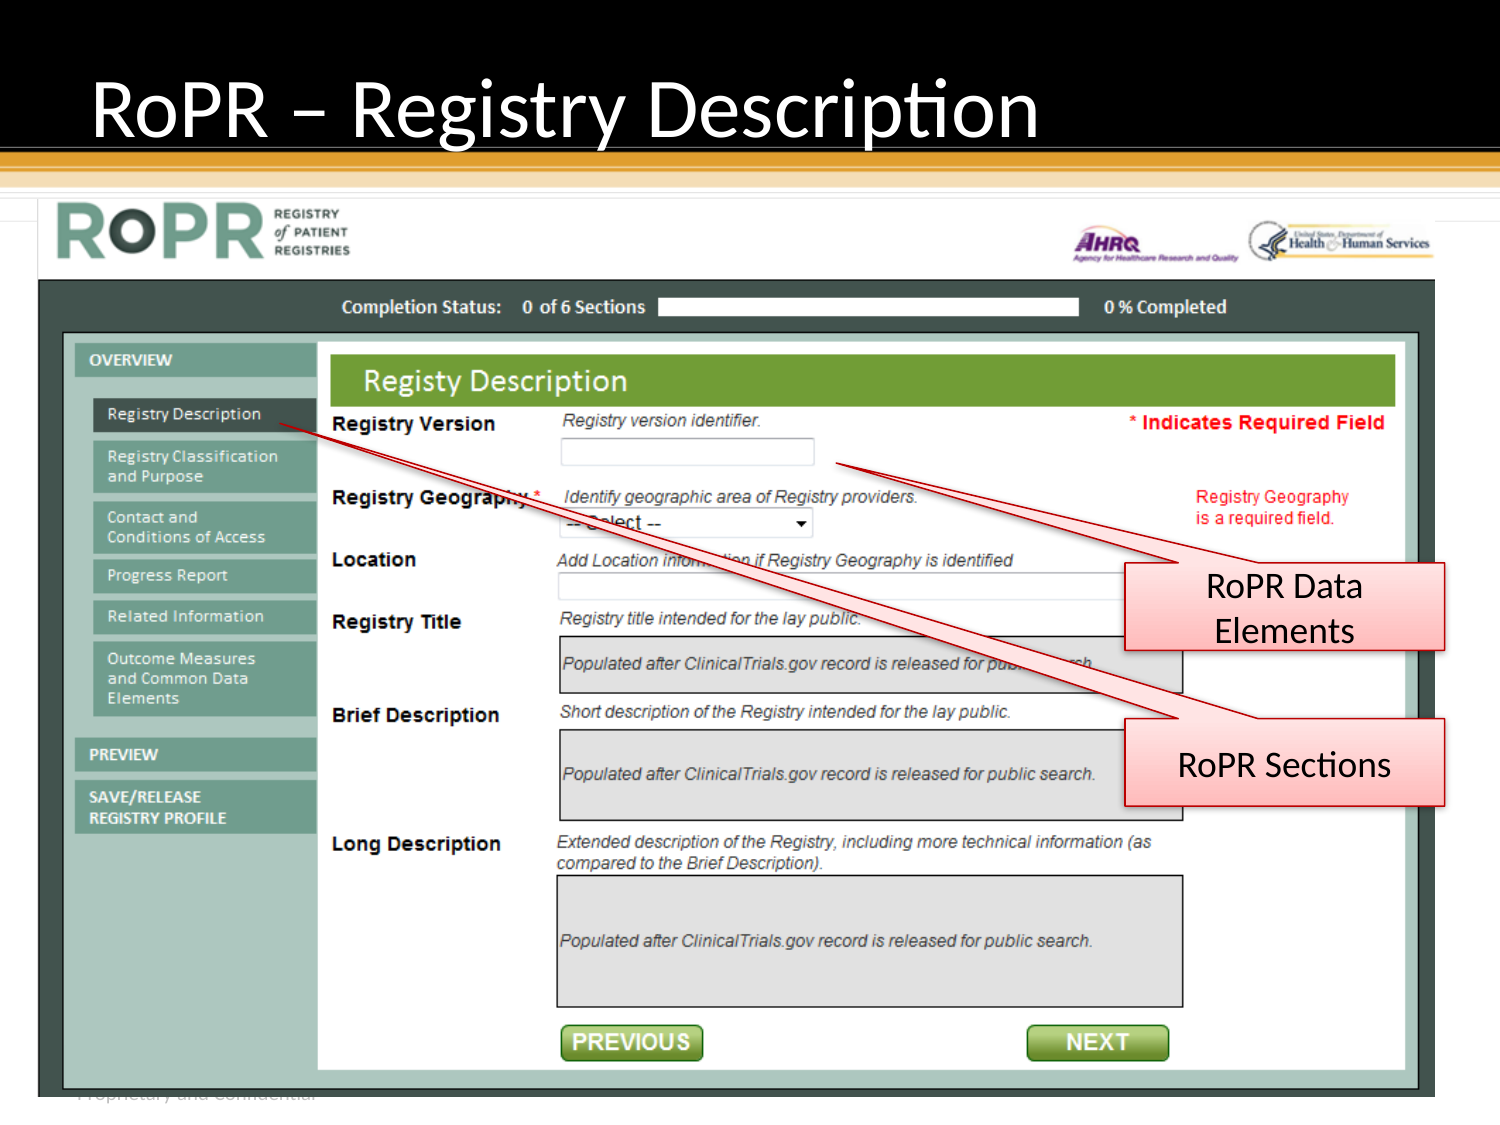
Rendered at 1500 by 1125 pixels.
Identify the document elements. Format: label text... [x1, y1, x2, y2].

title RoPR – Registry Description [75, 45, 1425, 163]
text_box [37, 199, 1445, 1097]
picture [0, 0, 1500, 223]
